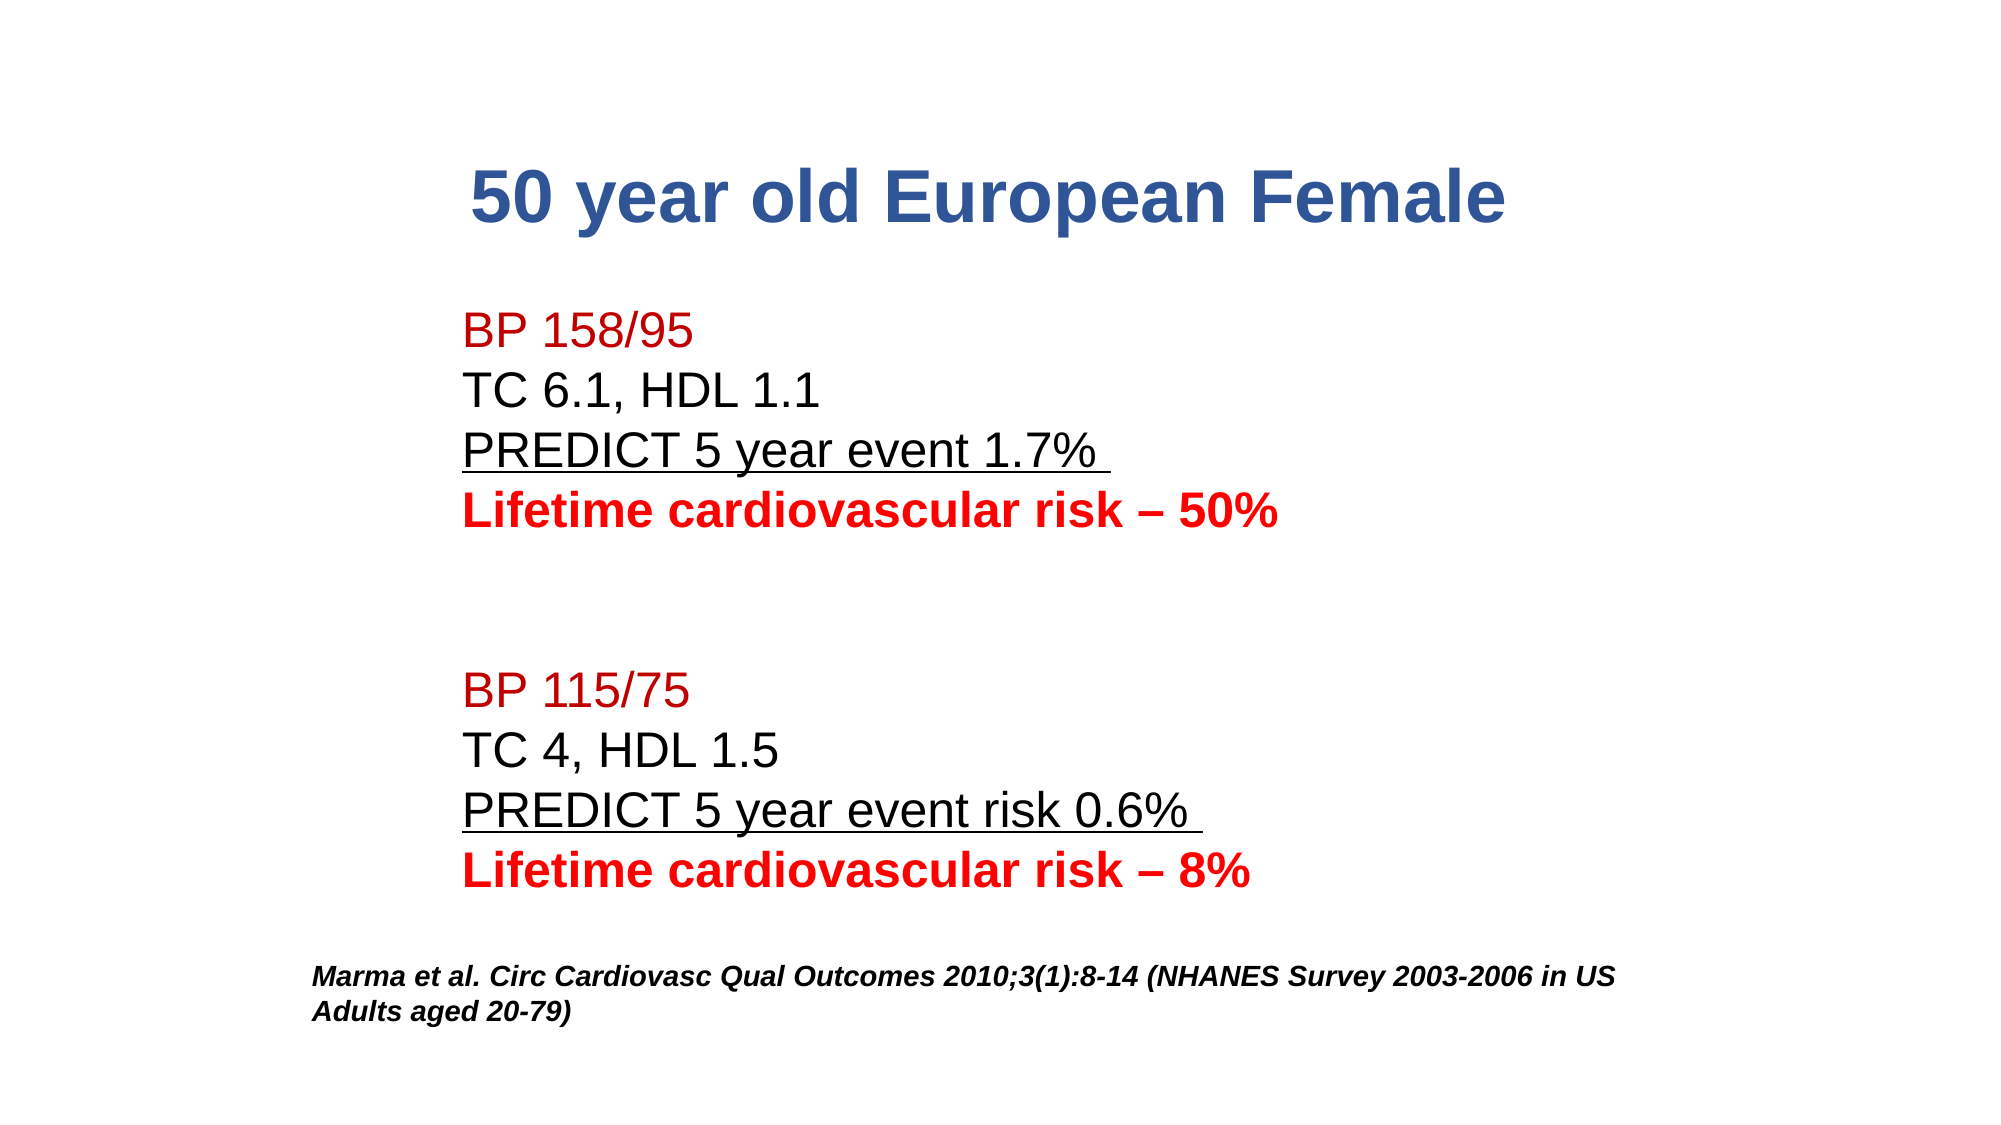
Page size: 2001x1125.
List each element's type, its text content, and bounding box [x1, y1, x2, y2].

text_box 50 year old European Female BP 158/95 TC 6.1, HDL 1.1 PREDICT 5 year event 1.7% Lifetime cardiovascular risk – 50% BP 115/75 TC 4, HDL 1.5 PREDICT 5 year event risk 0.6% Lifetime cardiovascular risk – 8% Marma et al. Circ Cardiovasc Qual Outcomes 2010;3(1):8-14 (NHANES Survey 2003-2006 in US Adults aged 20-79) [297, 80, 1703, 1035]
